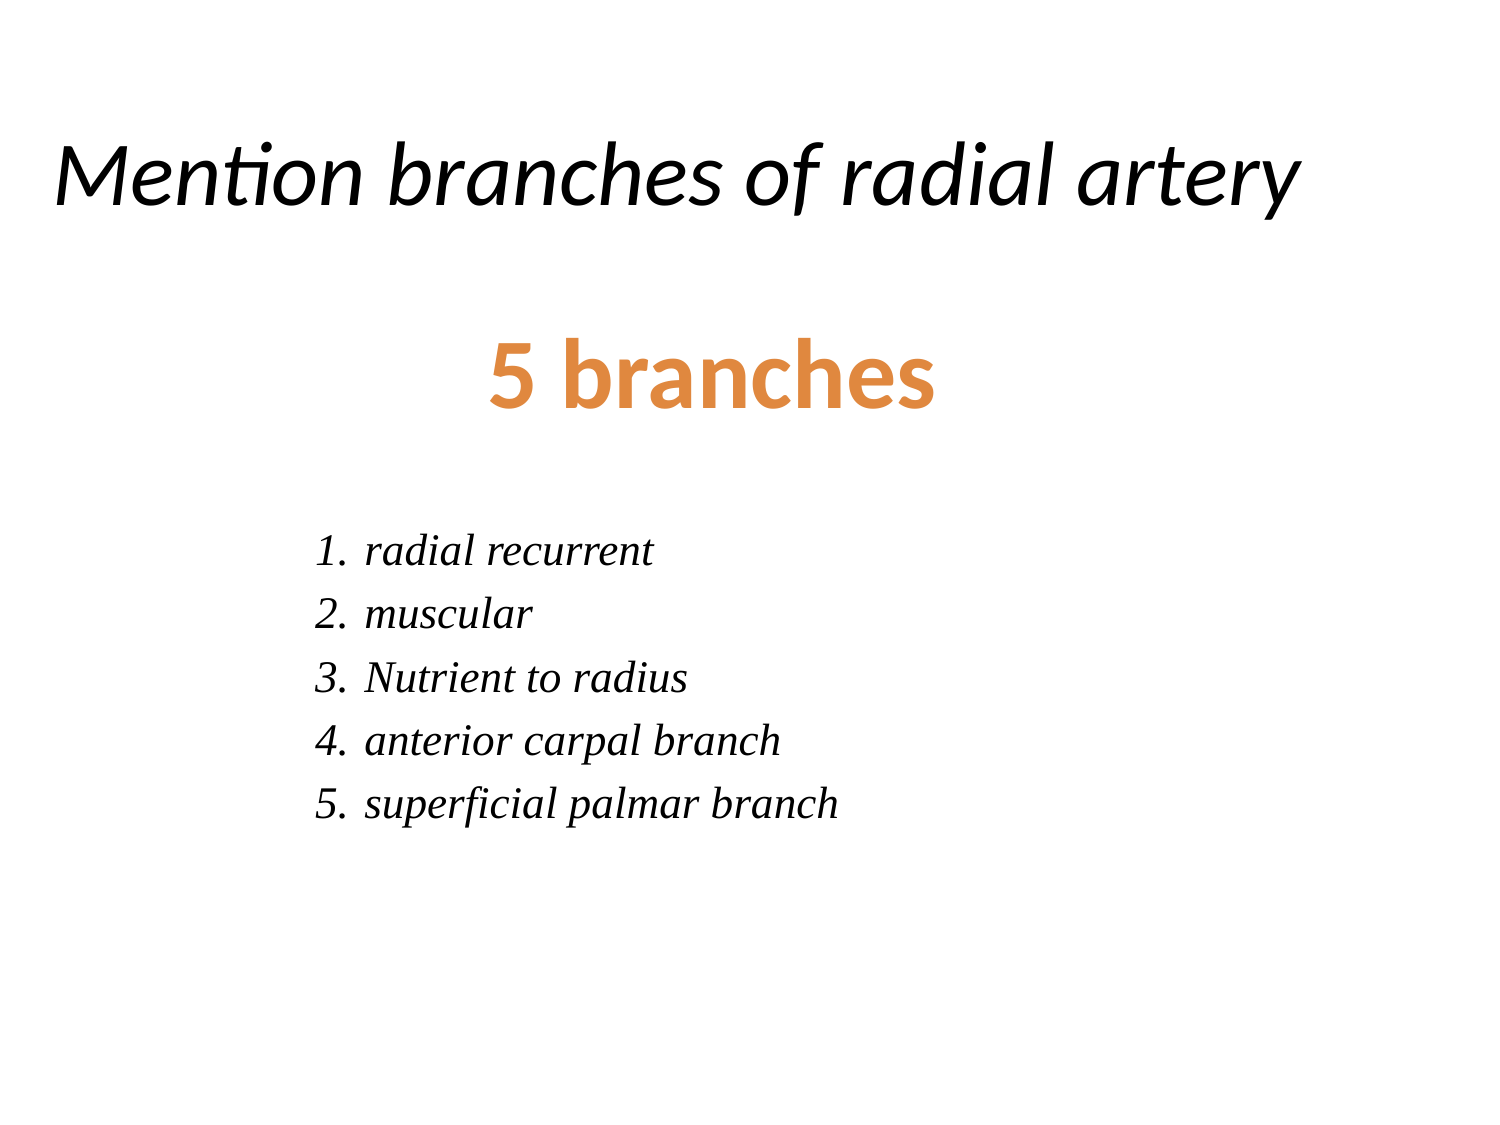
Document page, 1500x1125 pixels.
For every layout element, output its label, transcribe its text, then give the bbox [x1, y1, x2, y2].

title Mention branches of radial artery [37, 75, 1388, 263]
list radial recurrent muscular Nutrient to radius anterior carpal branch superficial palmar branch [300, 512, 1138, 838]
list 5 branches [37, 275, 1388, 463]
